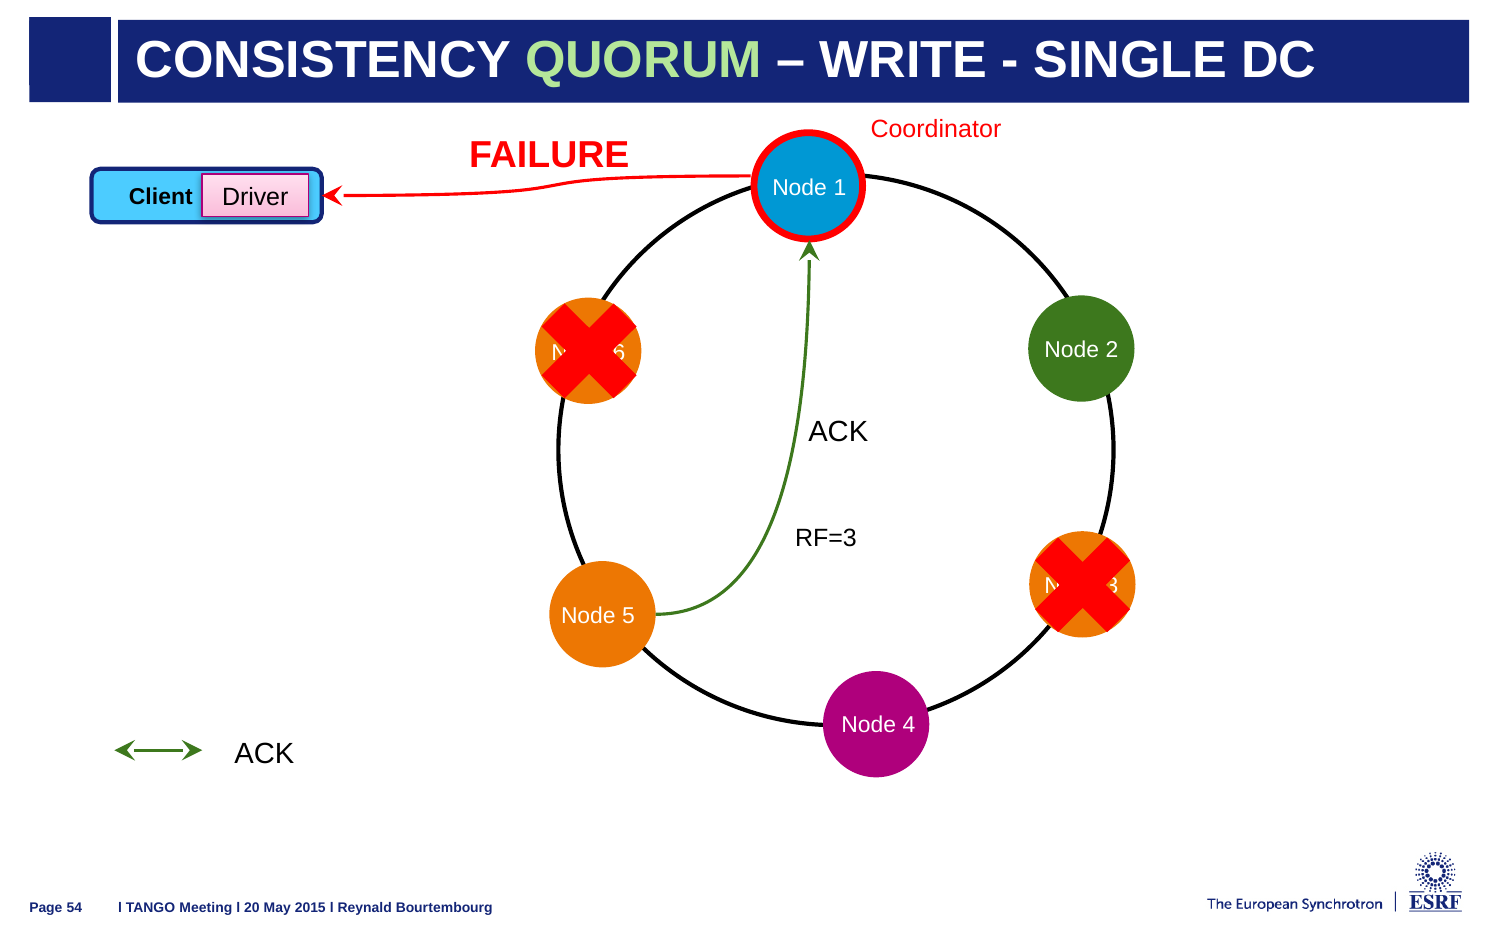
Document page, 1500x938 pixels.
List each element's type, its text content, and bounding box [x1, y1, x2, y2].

text_box ACK [219, 726, 656, 777]
title Consistency QUORUM – WRITE - Single DC [118, 19, 1470, 103]
text_box [563, 513, 771, 612]
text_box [91, 168, 322, 223]
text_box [1023, 295, 1140, 402]
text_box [321, 175, 751, 196]
text_box Coordinator [854, 105, 1018, 151]
text_box [603, 174, 1116, 727]
text_box FAILURE [453, 122, 645, 174]
footer l TANGO Meeting l 20 May 2015 l Reynald Bourtembourg [118, 886, 1122, 916]
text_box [751, 133, 868, 241]
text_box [820, 670, 937, 778]
text_box RF=3 [771, 513, 881, 559]
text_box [530, 297, 647, 405]
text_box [545, 350, 920, 505]
slide_number Page 54 [29, 886, 98, 916]
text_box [539, 560, 656, 668]
picture [1175, 831, 1500, 938]
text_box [1023, 530, 1140, 638]
